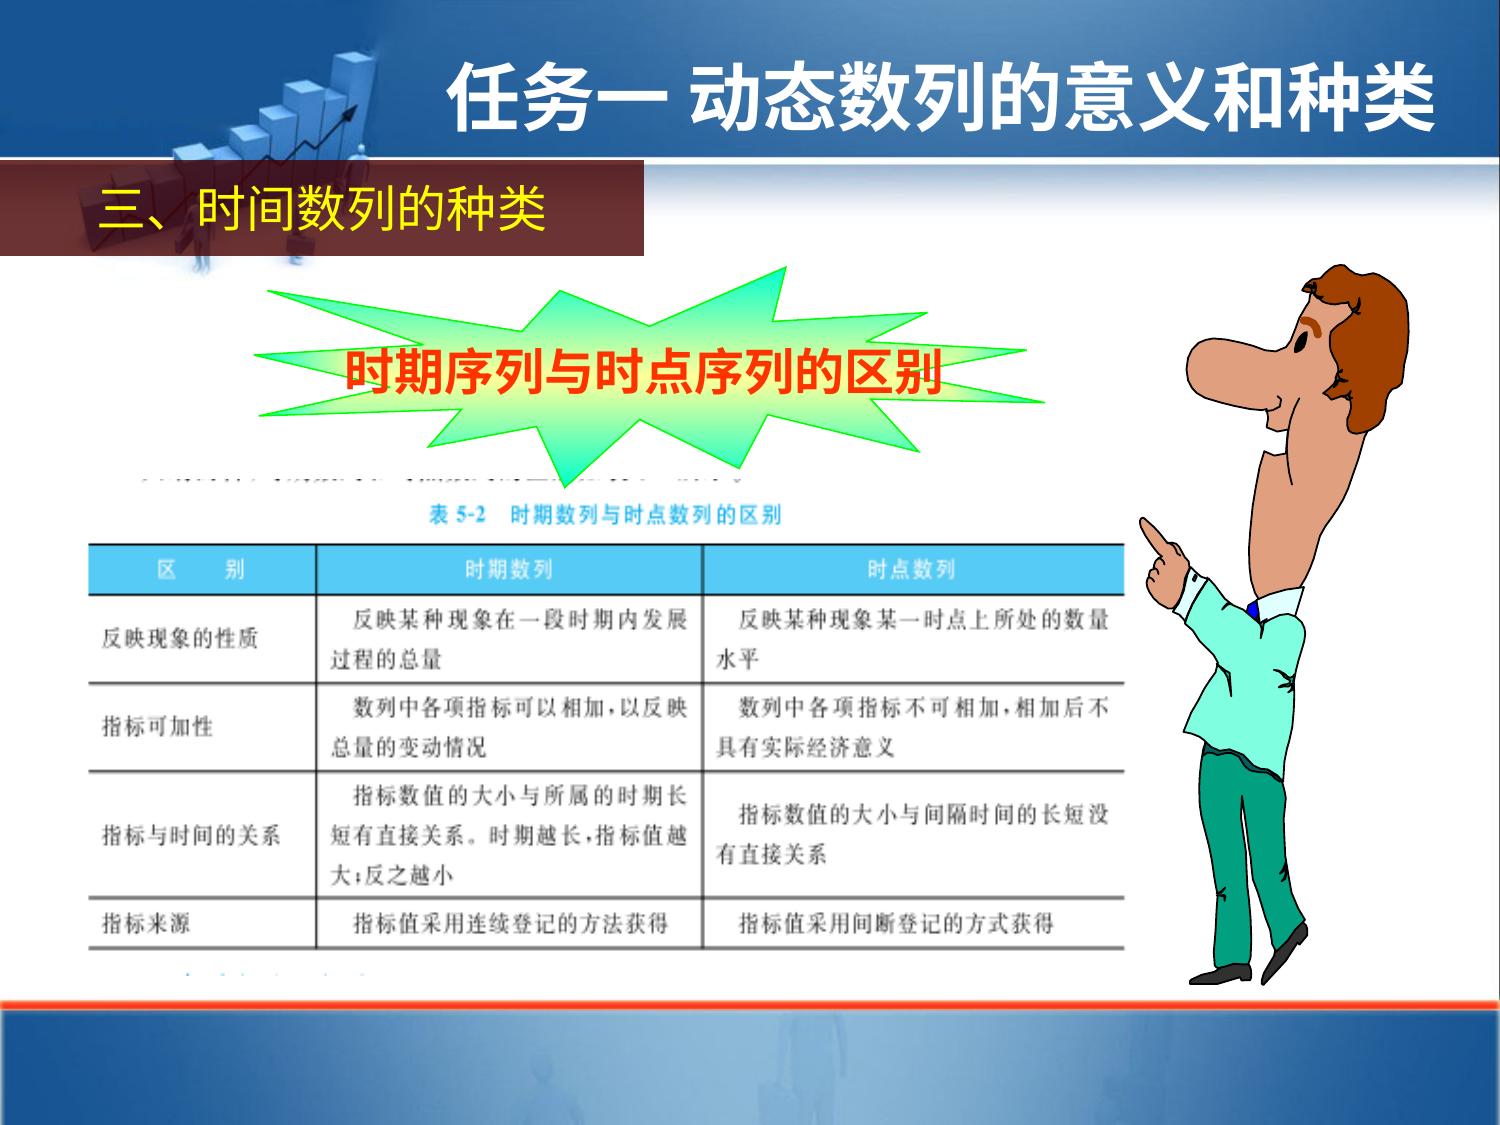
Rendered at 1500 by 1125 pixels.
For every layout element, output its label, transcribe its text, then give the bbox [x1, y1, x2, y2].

text_box 时期序列与时点序列的区别 [253, 267, 1046, 478]
text_box 任务一 动态数列的意义和种类 [395, 42, 1500, 148]
picture [0, 0, 1500, 1125]
text_box 三、时间数列的种类 [0, 160, 644, 256]
